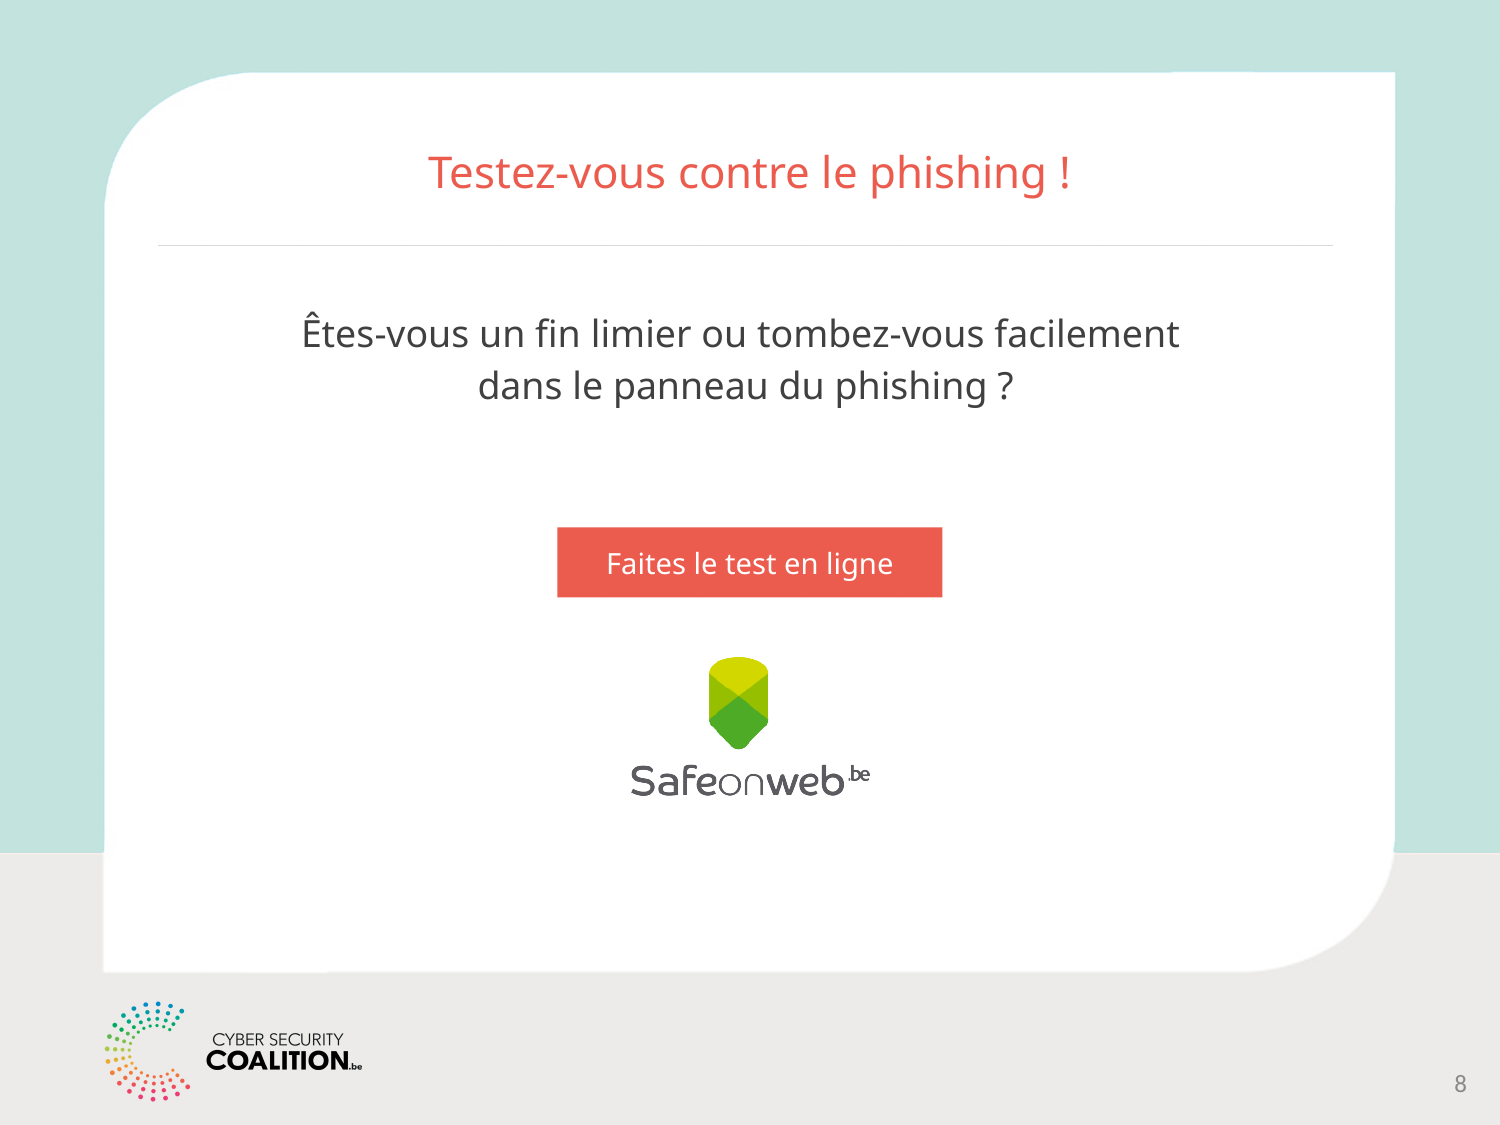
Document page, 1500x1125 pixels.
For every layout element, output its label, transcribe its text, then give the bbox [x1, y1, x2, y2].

picture [0, 0, 1500, 1125]
text_box Faites le test en ligne [557, 527, 943, 598]
slide_number 8 [1425, 1052, 1497, 1112]
title Testez-vous contre le phishing ! [261, 77, 1239, 265]
list Êtes-vous un fin limier ou tombez-vous facilement dans le panneau du phishing ? [158, 302, 1334, 911]
